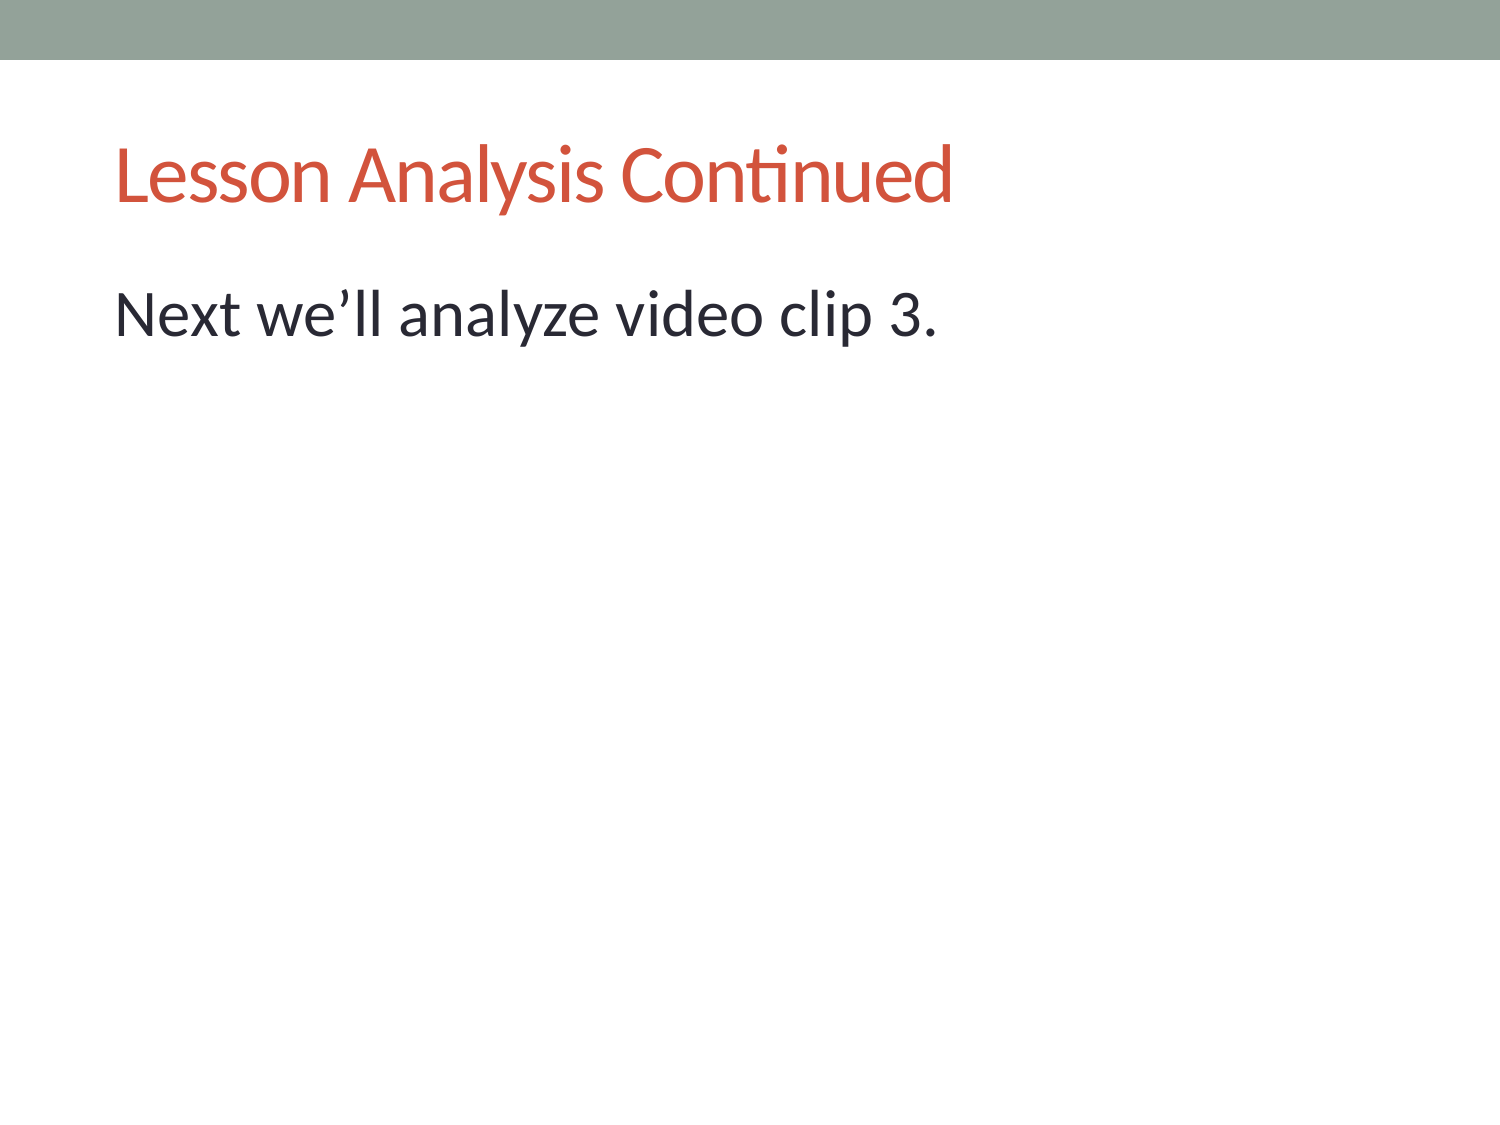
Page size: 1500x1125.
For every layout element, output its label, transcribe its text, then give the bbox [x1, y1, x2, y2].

title Lesson Analysis Continued [99, 87, 1425, 250]
list Next we’ll analyze video clip 3. [99, 262, 1425, 1063]
